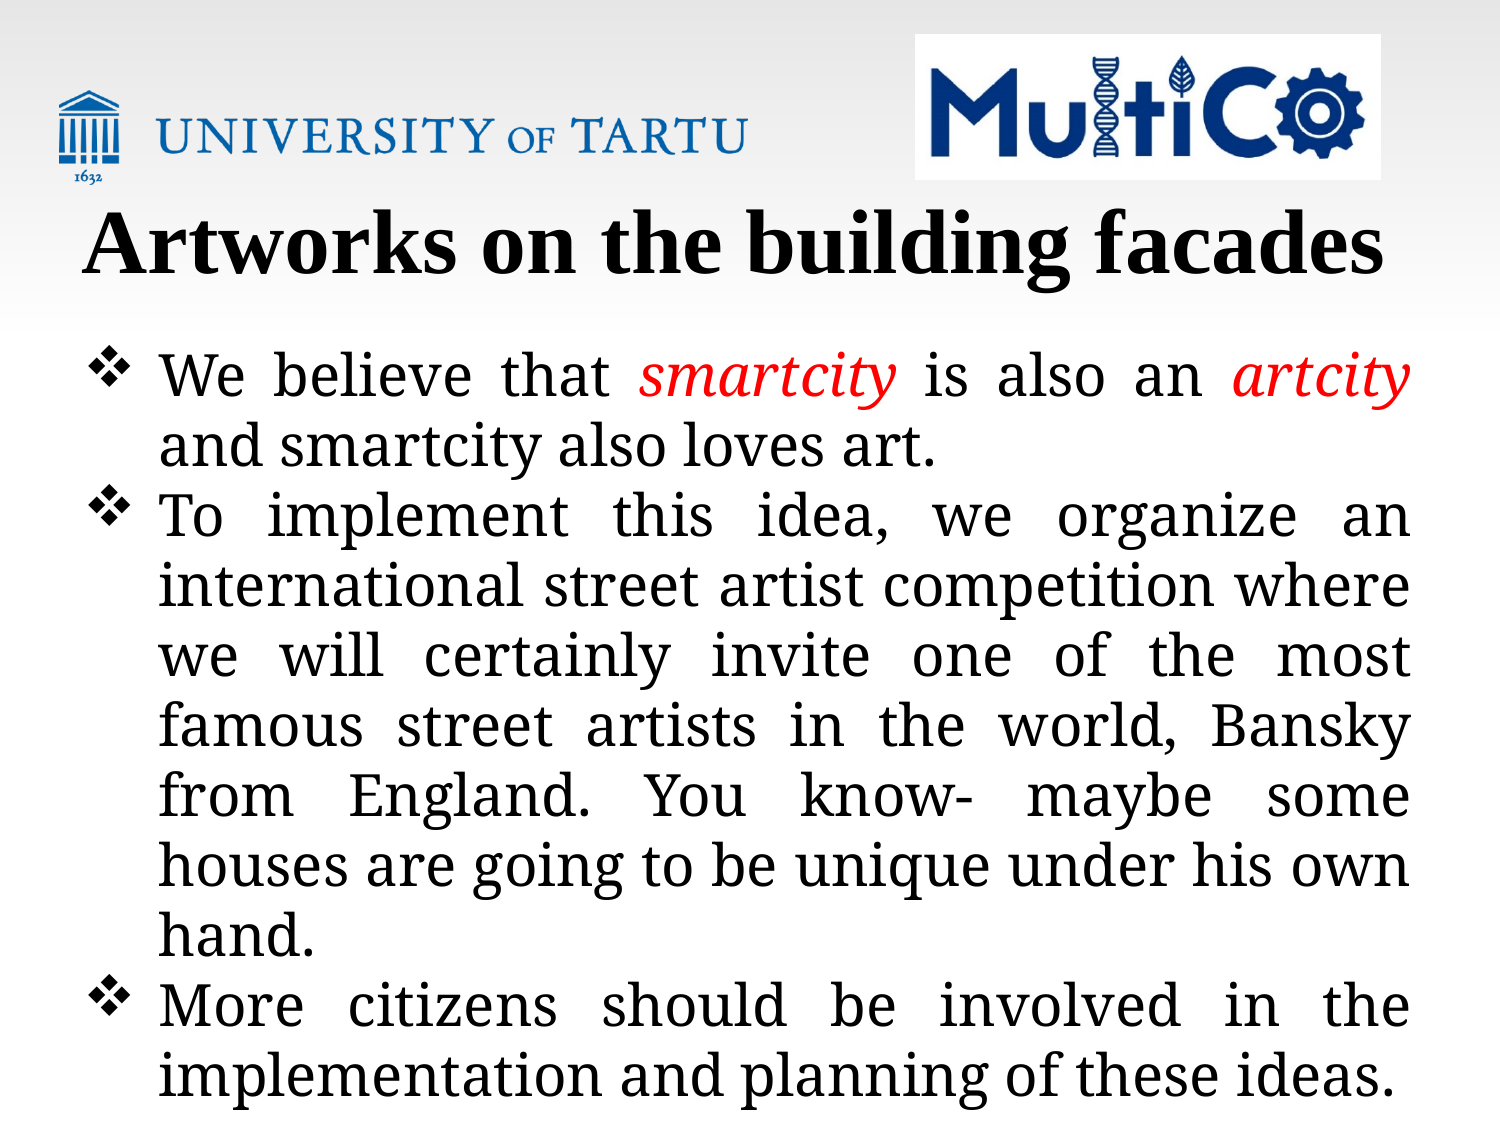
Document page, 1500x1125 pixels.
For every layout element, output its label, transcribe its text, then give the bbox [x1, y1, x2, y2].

picture [58, 90, 748, 186]
text_box We believe that smartcity is also an artcity and smartcity also loves art. To implement this idea, we organize an international street artist competition where we will certainly invite one of the most famous street artists in the world, Bansky from England. You know- maybe some houses are going to be unique under his own hand. More citizens should be involved in the implementation and planning of these ideas. [68, 330, 1427, 1116]
title Artworks on the building facades [59, 143, 1410, 331]
picture [915, 34, 1382, 181]
